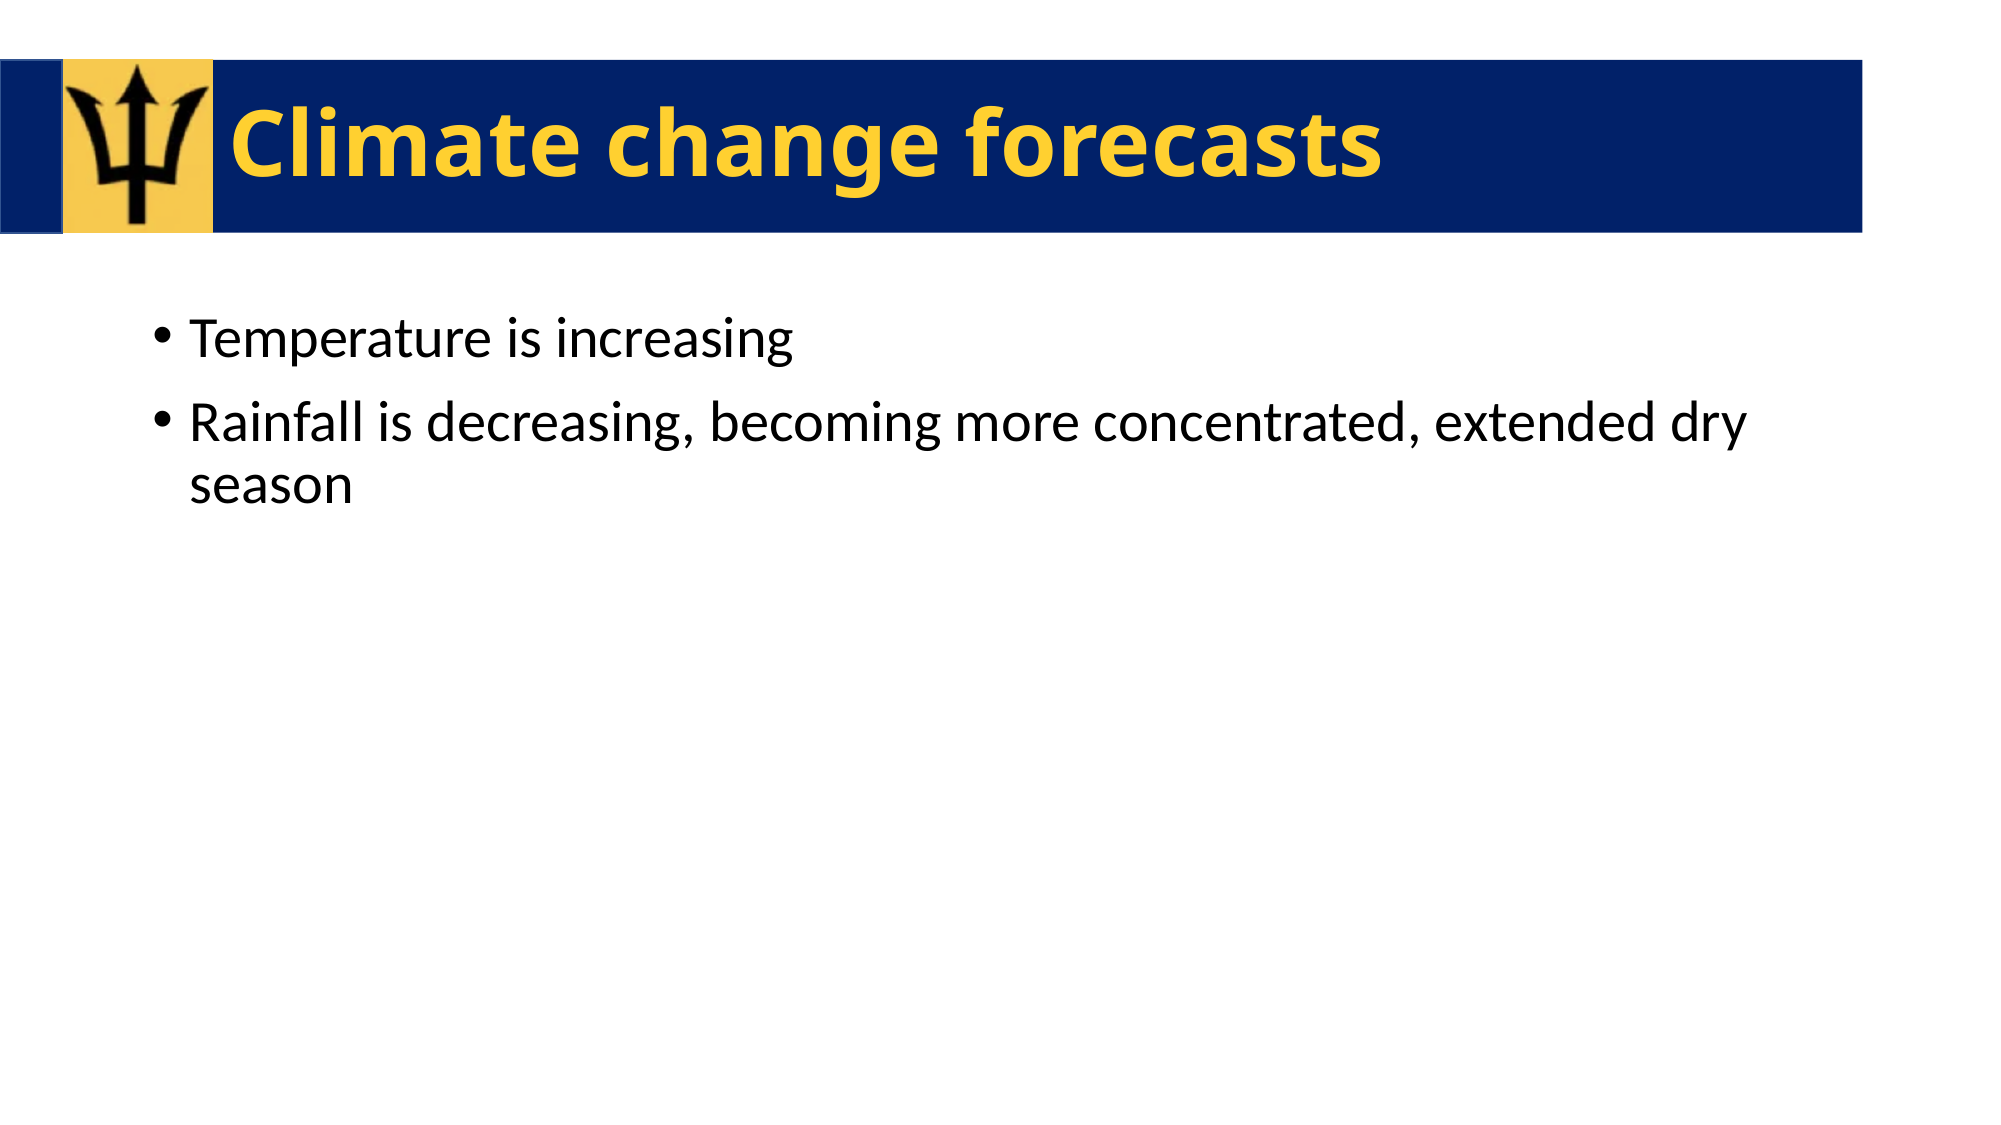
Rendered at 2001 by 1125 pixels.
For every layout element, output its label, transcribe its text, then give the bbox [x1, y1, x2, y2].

title Climate change forecasts [213, 59, 1863, 233]
picture [63, 59, 213, 233]
list Temperature is increasing Rainfall is decreasing, becoming more concentrated, extended dry season [137, 299, 1863, 1014]
